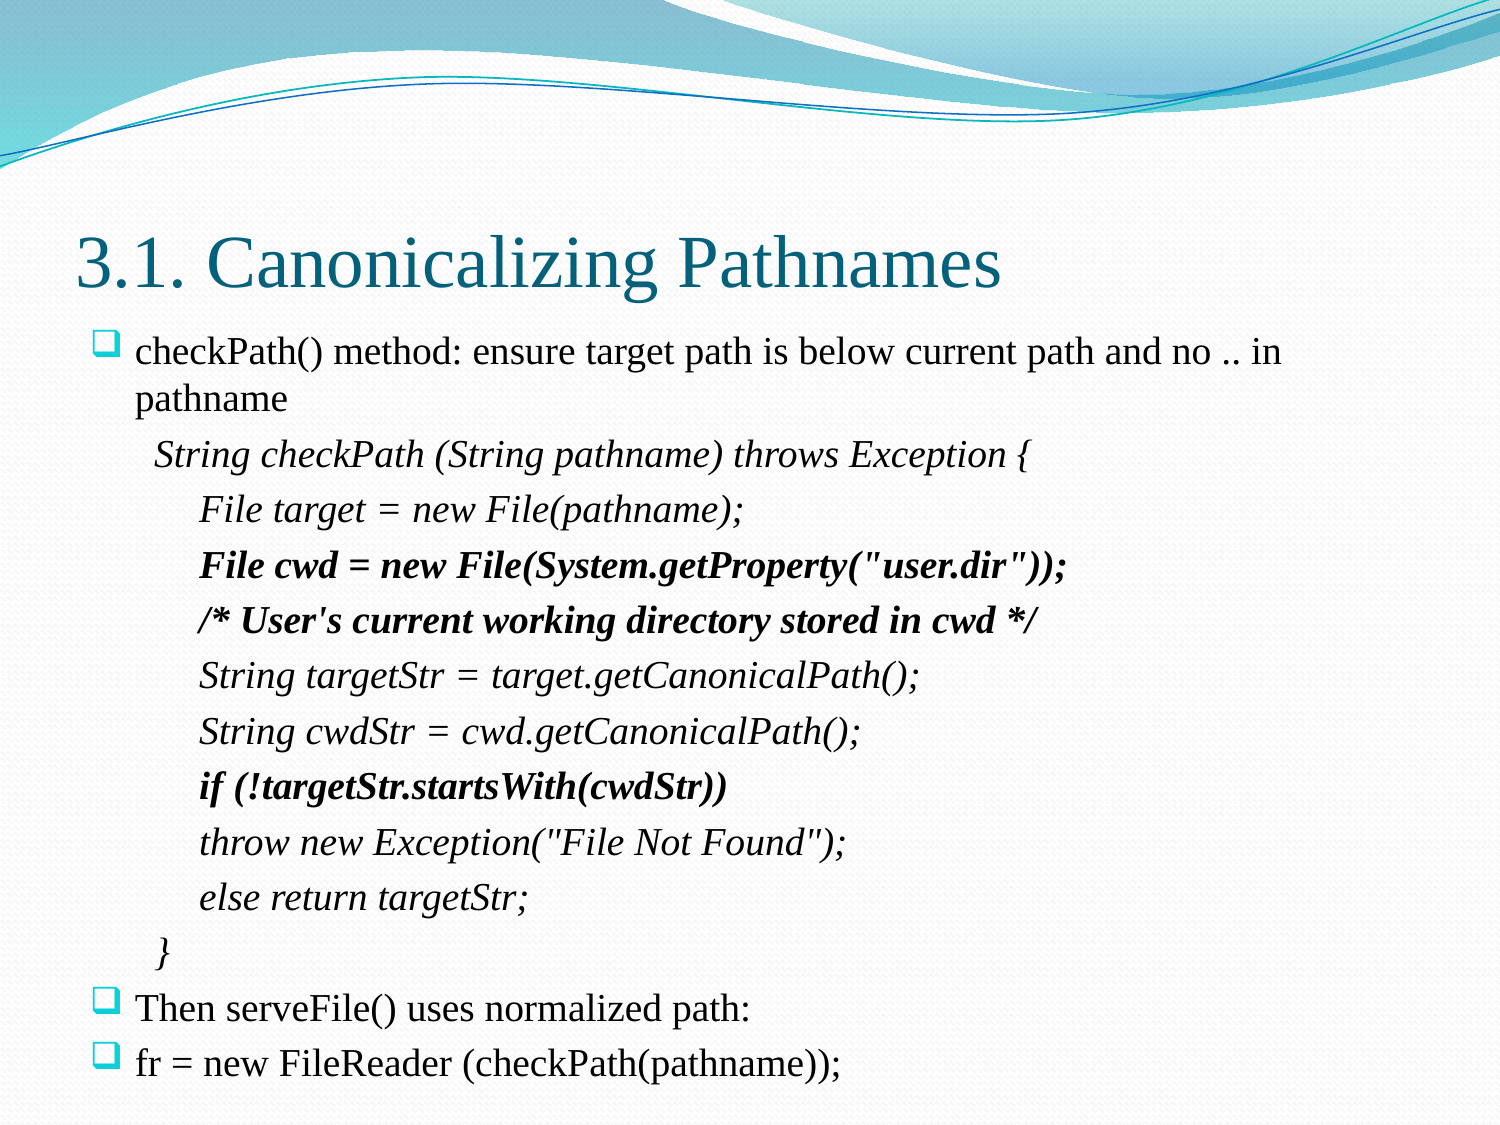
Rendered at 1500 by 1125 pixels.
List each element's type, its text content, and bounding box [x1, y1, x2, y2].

title 3.1. Canonicalizing Pathnames [75, 115, 1425, 303]
list checkPath() method: ensure target path is below current path and no .. in pathname String checkPath (String pathname) throws Exception { File target = new File(pathname); File cwd = new File(System.getProperty("user.dir")); /* User's current working directory stored in cwd */ String targetStr = target.getCanonicalPath(); String cwdStr = cwd.getCanonicalPath(); if (!targetStr.startsWith(cwdStr)) throw new Exception("File Not Found"); else return targetStr; } Then serveFile() uses normalized path: fr = new FileReader (checkPath(pathname)); [75, 317, 1425, 1038]
